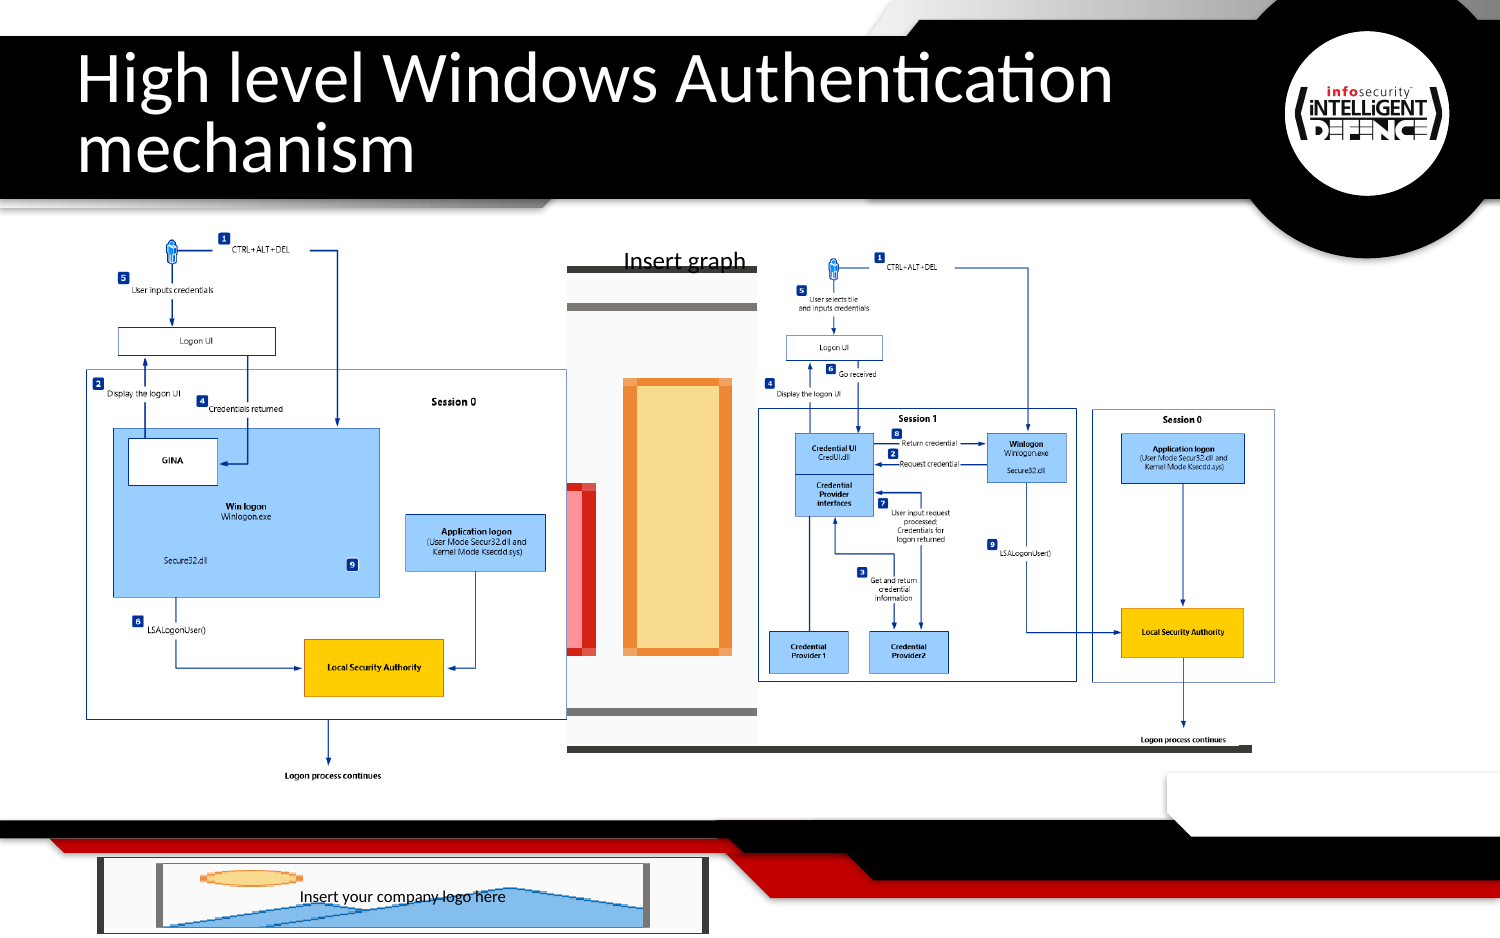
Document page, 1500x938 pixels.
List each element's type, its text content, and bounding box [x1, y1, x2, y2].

picture [757, 250, 1275, 745]
picture [74, 853, 732, 938]
picture [85, 230, 567, 782]
title High level Windows Authentication mechanism [76, 38, 1199, 195]
